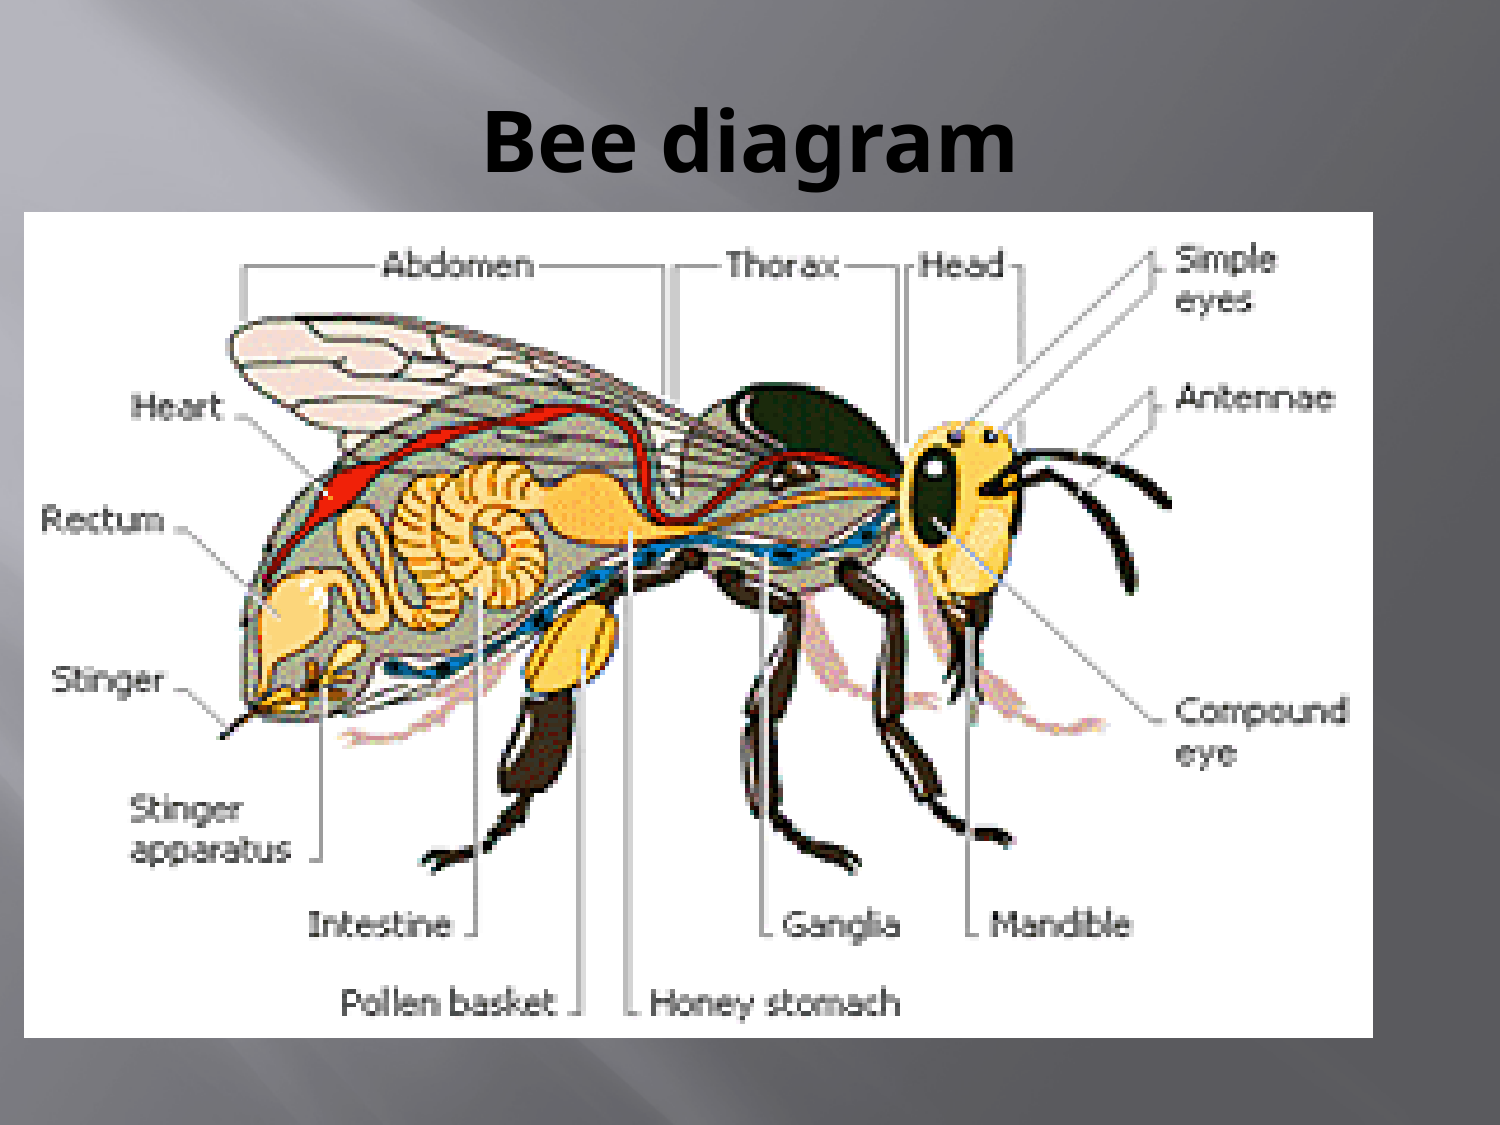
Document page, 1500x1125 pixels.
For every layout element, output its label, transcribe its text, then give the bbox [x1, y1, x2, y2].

picture [24, 212, 1500, 1038]
title Bee diagram [75, 45, 1425, 212]
